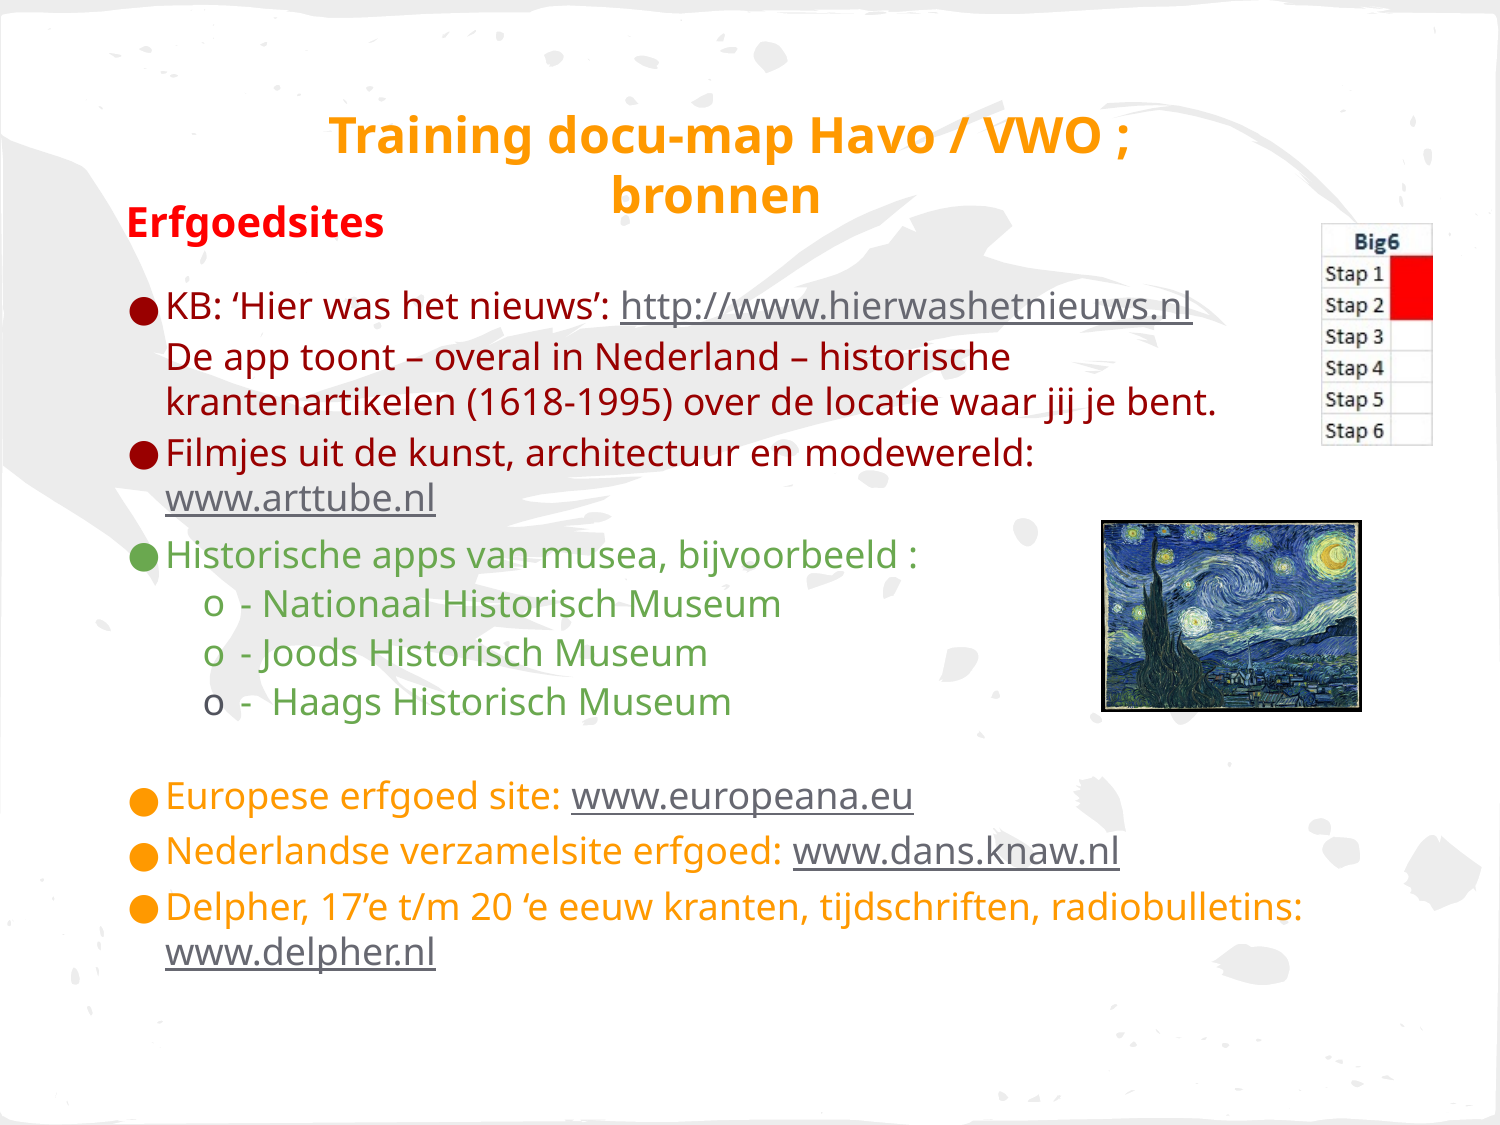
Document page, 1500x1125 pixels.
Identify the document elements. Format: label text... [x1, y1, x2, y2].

picture [1320, 223, 1433, 446]
picture [1101, 520, 1362, 713]
text_box Erfgoedsites [110, 180, 414, 258]
list KB: ‘Hier was het nieuws’: http://www.hierwashetnieuws.nl De app toont – overal in Nederland – historische krantenartikelen (1618-1995) over de locatie waar jij je bent. Filmjes uit de kunst, architectuur en modewereld: www.arttube.nl Historische apps van musea, bijvoorbeeld : - Nationaal Historisch Museum - Joods Historisch Museum - Haags Historisch Museum Europese erfgoed site: www.europeana.eu Nederlandse verzamelsite erfgoed: www.dans.knaw.nl Delpher, 17’e t/m 20 ‘e eeuw kranten, tijdschriften, radiobulletins: www.delpher.nl [75, 223, 1322, 928]
text_box Training docu-map Havo / VWO ; bronnen [232, 88, 1215, 181]
